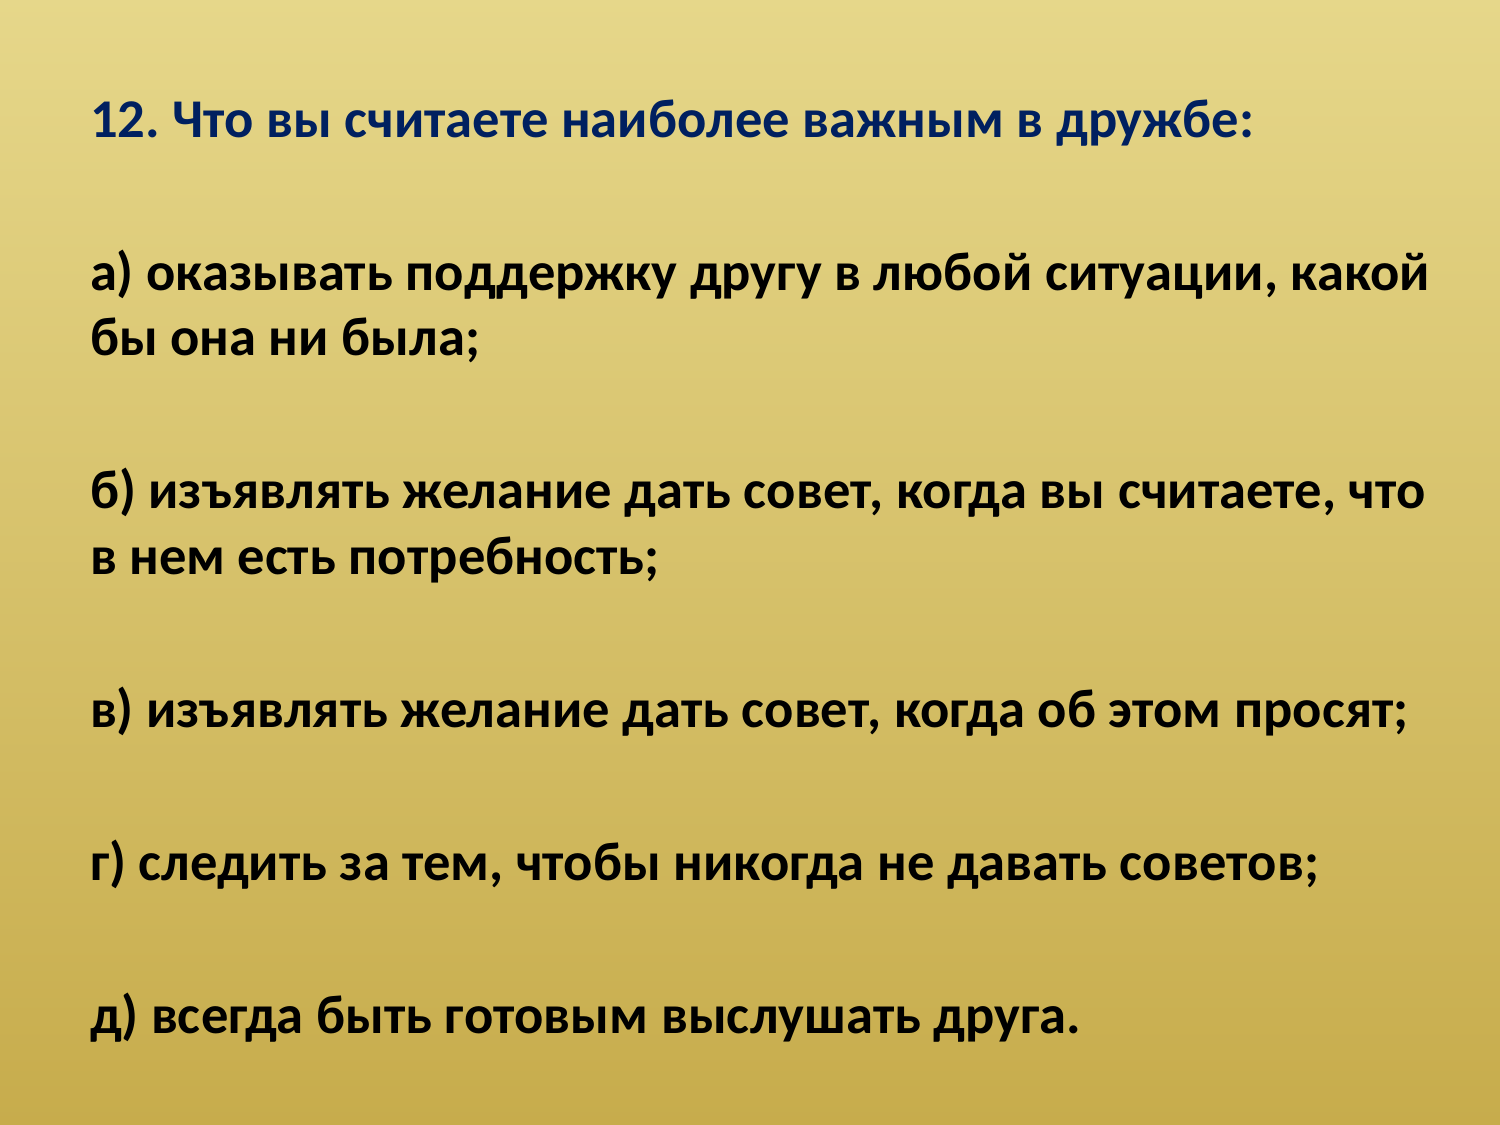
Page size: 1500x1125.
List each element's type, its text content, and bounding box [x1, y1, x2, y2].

subtitle 12. Что вы считаете наиболее важным в дружбе: а) оказывать поддержку другу в любой ситуации, какой бы она ни была; б) изъявлять желание дать совет, когда вы считаете, что в нем есть потребность; в) изъявлять желание дать совет, когда об этом просят; г) следить за тем, чтобы никогда не давать советов; д) всегда быть готовым выслушать друга. [75, 75, 1463, 1063]
